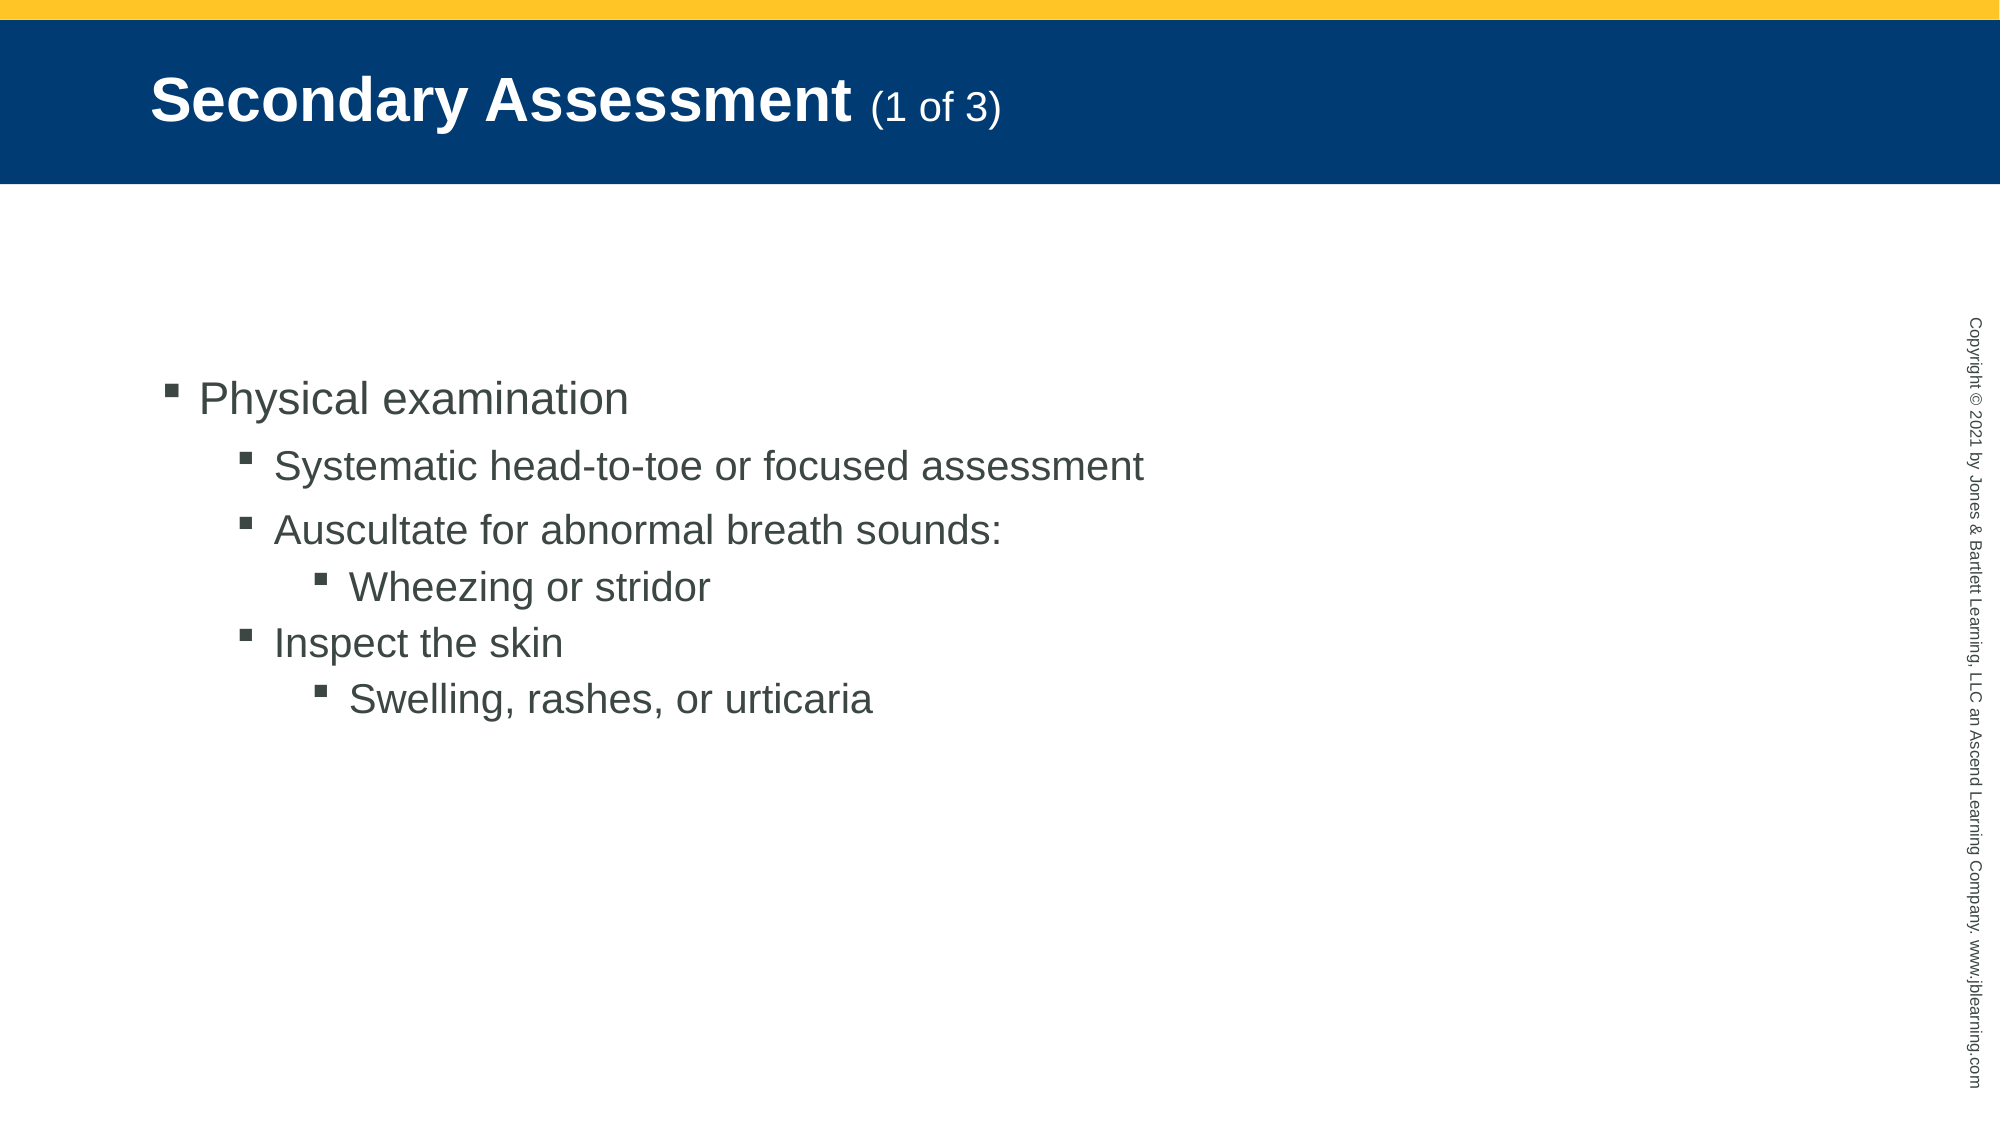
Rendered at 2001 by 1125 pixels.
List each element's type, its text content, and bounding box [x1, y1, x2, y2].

list Physical examination Systematic head-to-toe or focused assessment Auscultate for abnormal breath sounds: Wheezing or stridor Inspect the skin Swelling, rashes, or urticaria [146, 361, 1859, 1016]
title Secondary Assessment (1 of 3) [0, 19, 2000, 185]
